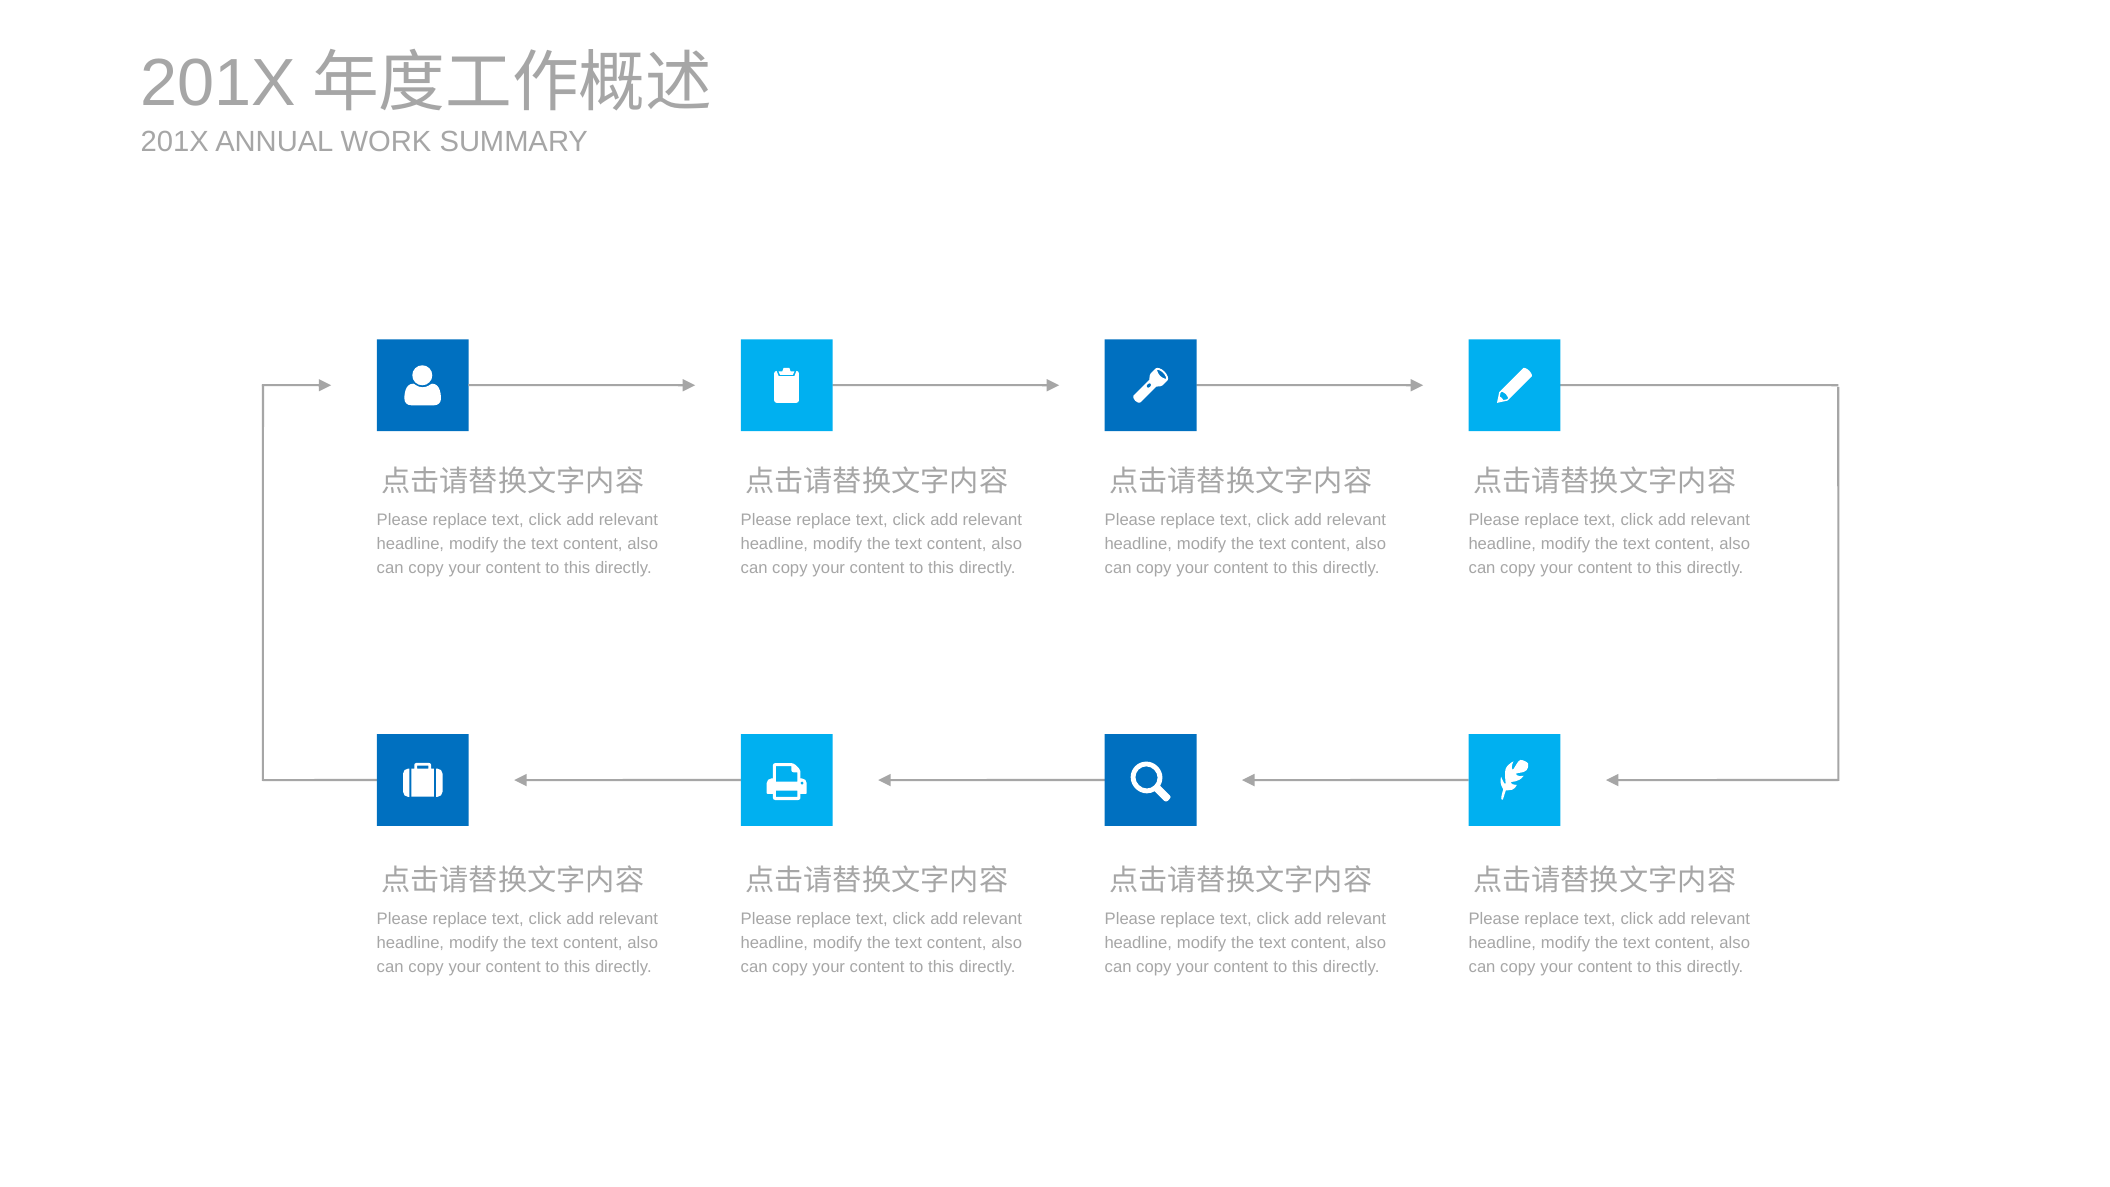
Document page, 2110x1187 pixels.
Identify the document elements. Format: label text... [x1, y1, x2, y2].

text_box 点击请替换文字内容 [1109, 454, 1473, 497]
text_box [1468, 734, 1561, 826]
text_box Please replace text, click add relevant headline, modify the text content, also can copy your content to this directly. [1104, 504, 1408, 577]
text_box 201X年度工作概述 [140, 38, 789, 119]
text_box [514, 773, 740, 787]
text_box [261, 379, 332, 392]
text_box 点击请替换文字内容 [1473, 454, 1847, 497]
text_box 点击请替换文字内容 [381, 854, 745, 897]
text_box 201X ANNUAL WORK SUMMARY [140, 122, 602, 158]
text_box Please replace text, click add relevant headline, modify the text content, also can copy your content to this directly. [740, 904, 1044, 977]
text_box [1197, 379, 1424, 392]
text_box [1104, 339, 1197, 432]
text_box [1242, 773, 1468, 787]
text_box Please replace text, click add relevant headline, modify the text content, also can copy your content to this directly. [1468, 904, 1772, 977]
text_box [740, 339, 833, 432]
text_box 点击请替换文字内容 [1109, 854, 1473, 897]
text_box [1104, 734, 1197, 826]
text_box 点击请替换文字内容 [381, 454, 745, 497]
text_box [878, 773, 1104, 787]
text_box [1606, 773, 1839, 787]
text_box [833, 379, 1060, 392]
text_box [1468, 339, 1561, 432]
text_box 点击请替换文字内容 [1473, 854, 1847, 897]
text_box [740, 734, 833, 826]
text_box Please replace text, click add relevant headline, modify the text content, also can copy your content to this directly. [1104, 904, 1408, 977]
text_box 点击请替换文字内容 [745, 854, 1109, 897]
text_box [376, 339, 469, 432]
text_box Please replace text, click add relevant headline, modify the text content, also can copy your content to this directly. [376, 504, 680, 577]
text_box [376, 734, 469, 826]
text_box [469, 379, 696, 392]
text_box Please replace text, click add relevant headline, modify the text content, also can copy your content to this directly. [376, 904, 680, 977]
text_box Please replace text, click add relevant headline, modify the text content, also can copy your content to this directly. [1468, 504, 1772, 577]
text_box Please replace text, click add relevant headline, modify the text content, also can copy your content to this directly. [740, 504, 1044, 577]
text_box 点击请替换文字内容 [745, 454, 1109, 497]
